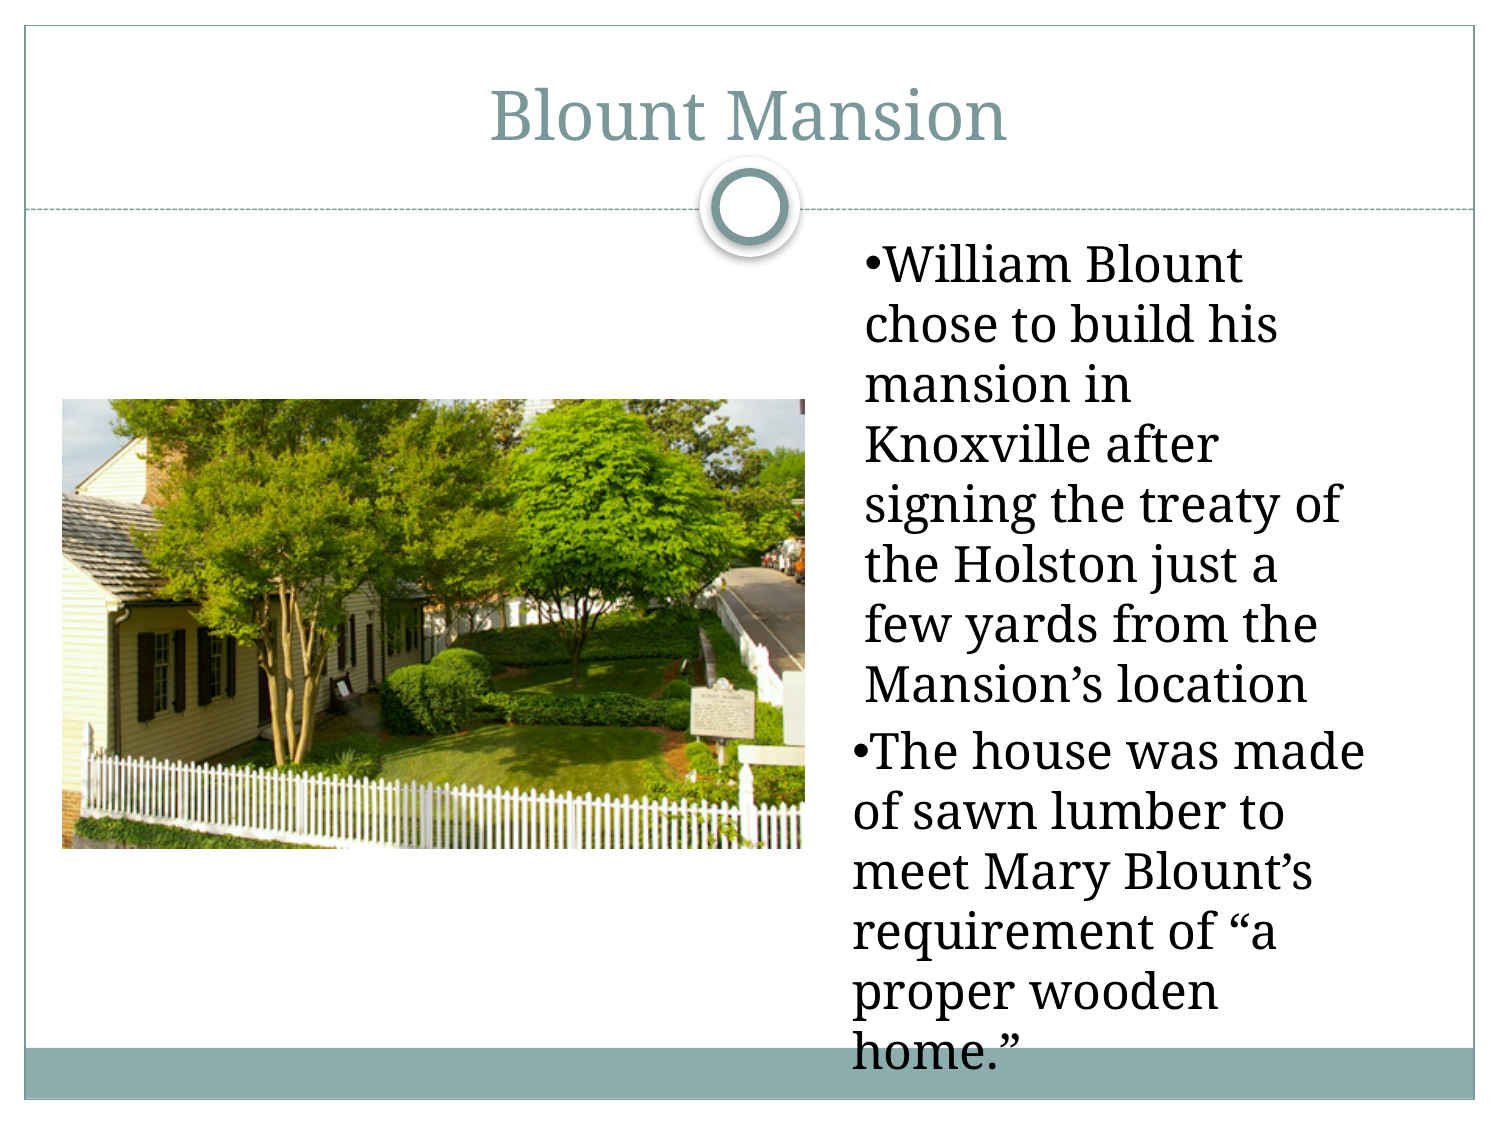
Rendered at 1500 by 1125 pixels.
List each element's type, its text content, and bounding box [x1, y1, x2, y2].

text_box The house was made of sawn lumber to meet Mary Blount’s requirement of “a proper wooden home.” [837, 712, 1413, 1088]
title Blount Mansion [49, 37, 1450, 162]
text_box William Blount chose to build his mansion in Knoxville after signing the treaty of the Holston just a few yards from the Mansion’s location [849, 224, 1375, 712]
picture [62, 399, 805, 849]
